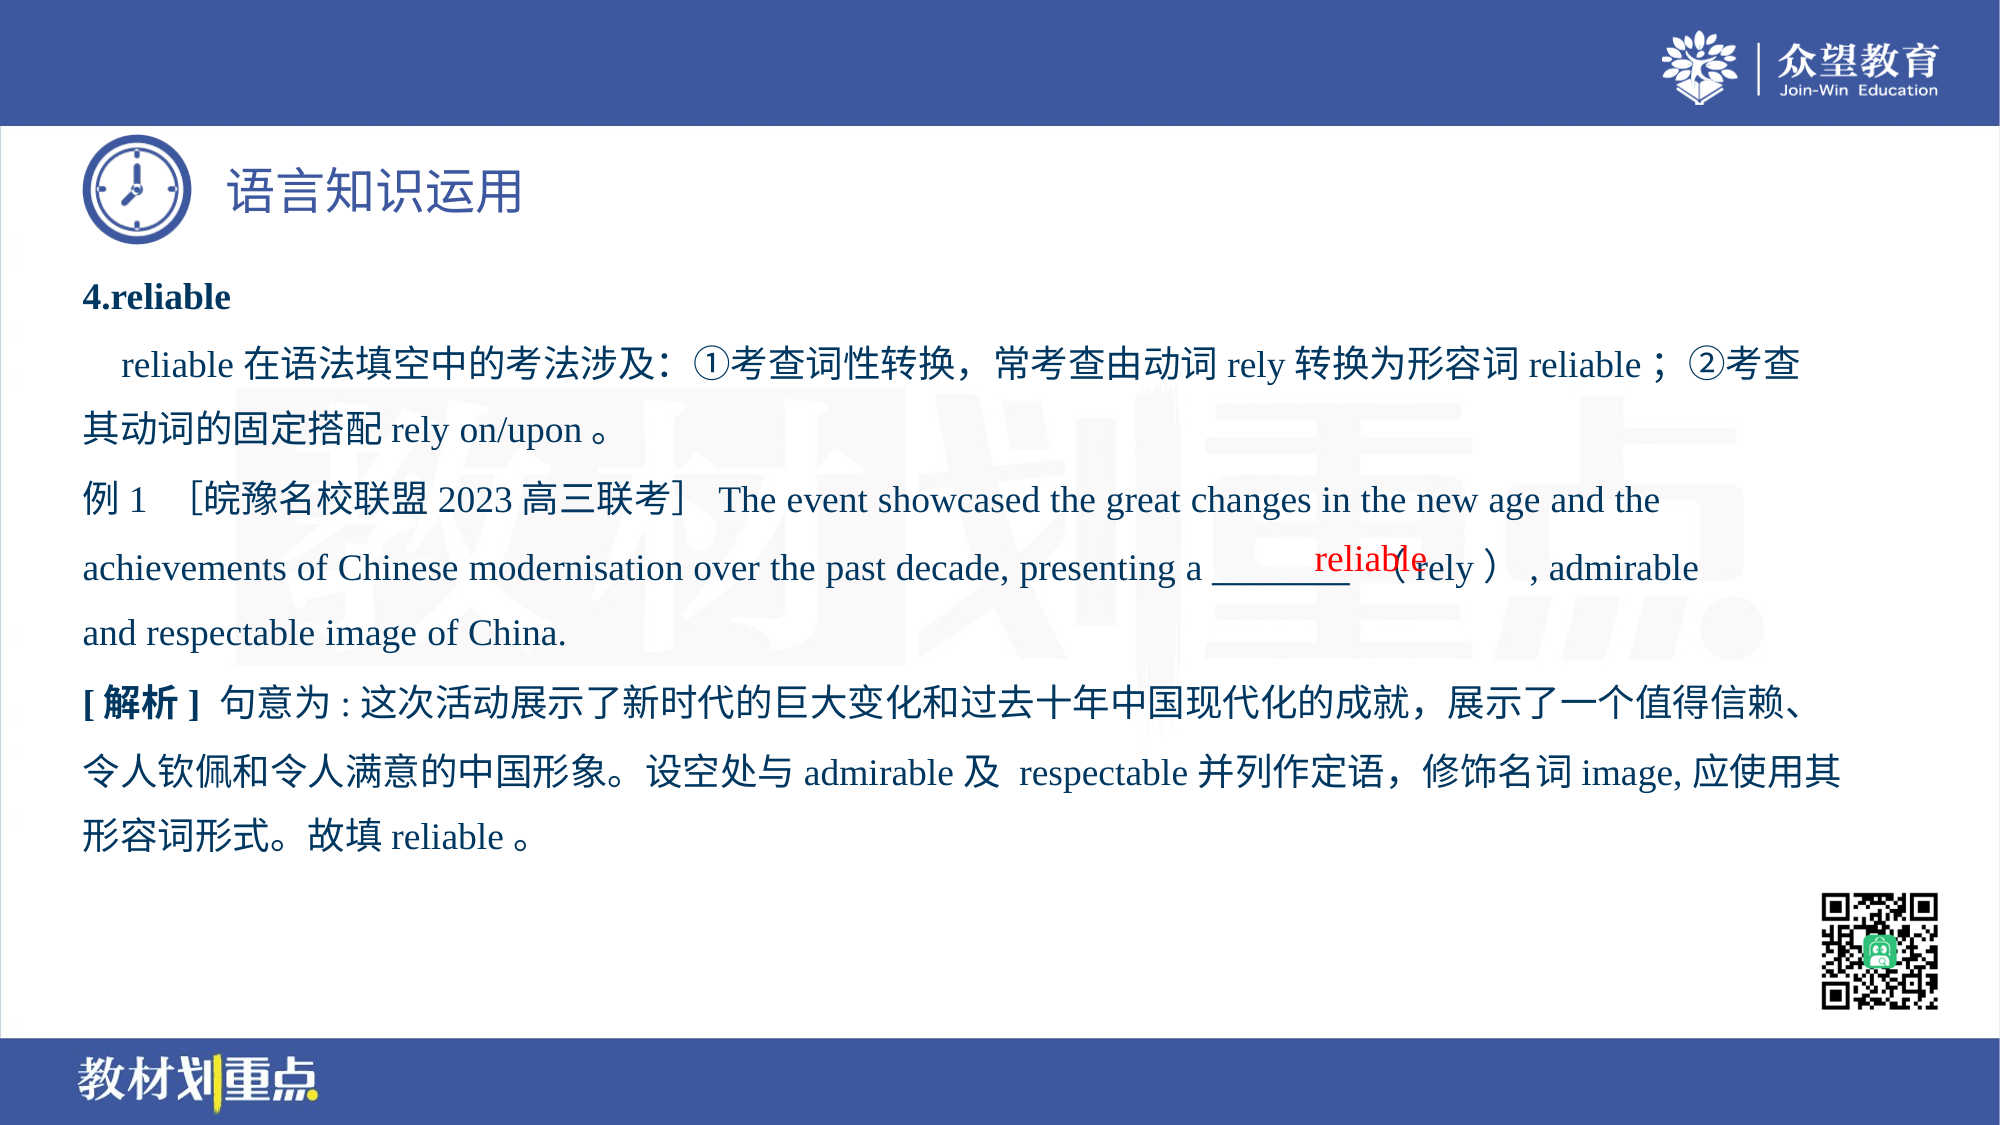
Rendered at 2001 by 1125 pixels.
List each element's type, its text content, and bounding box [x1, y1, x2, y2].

text_box 例1 ［皖豫名校联盟2023高三联考］The event showcased the great changes in the new age and the achievements of Chinese modernisation over the past decade, presenting a ________ （rely）, admirable and respectable image of China. [82, 450, 1817, 647]
picture [0, 0, 2000, 1125]
text_box reliable [1301, 514, 1441, 573]
text_box 4.reliable reliable在语法填空中的考法涉及：①考查词性转换，常考查由动词rely转换为形容词reliable；②考查 其动词的固定搭配rely on/upon。 [82, 247, 1817, 444]
text_box [解析] 句意为:这次活动展示了新时代的巨大变化和过去十年中国现代化的成就，展示了一个值得信赖、 令人钦佩和令人满意的中国形象。设空处与admirable及 respectable并列作定语，修饰名词image,应使用其 形容词形式。故填reliable。 [82, 655, 1817, 851]
